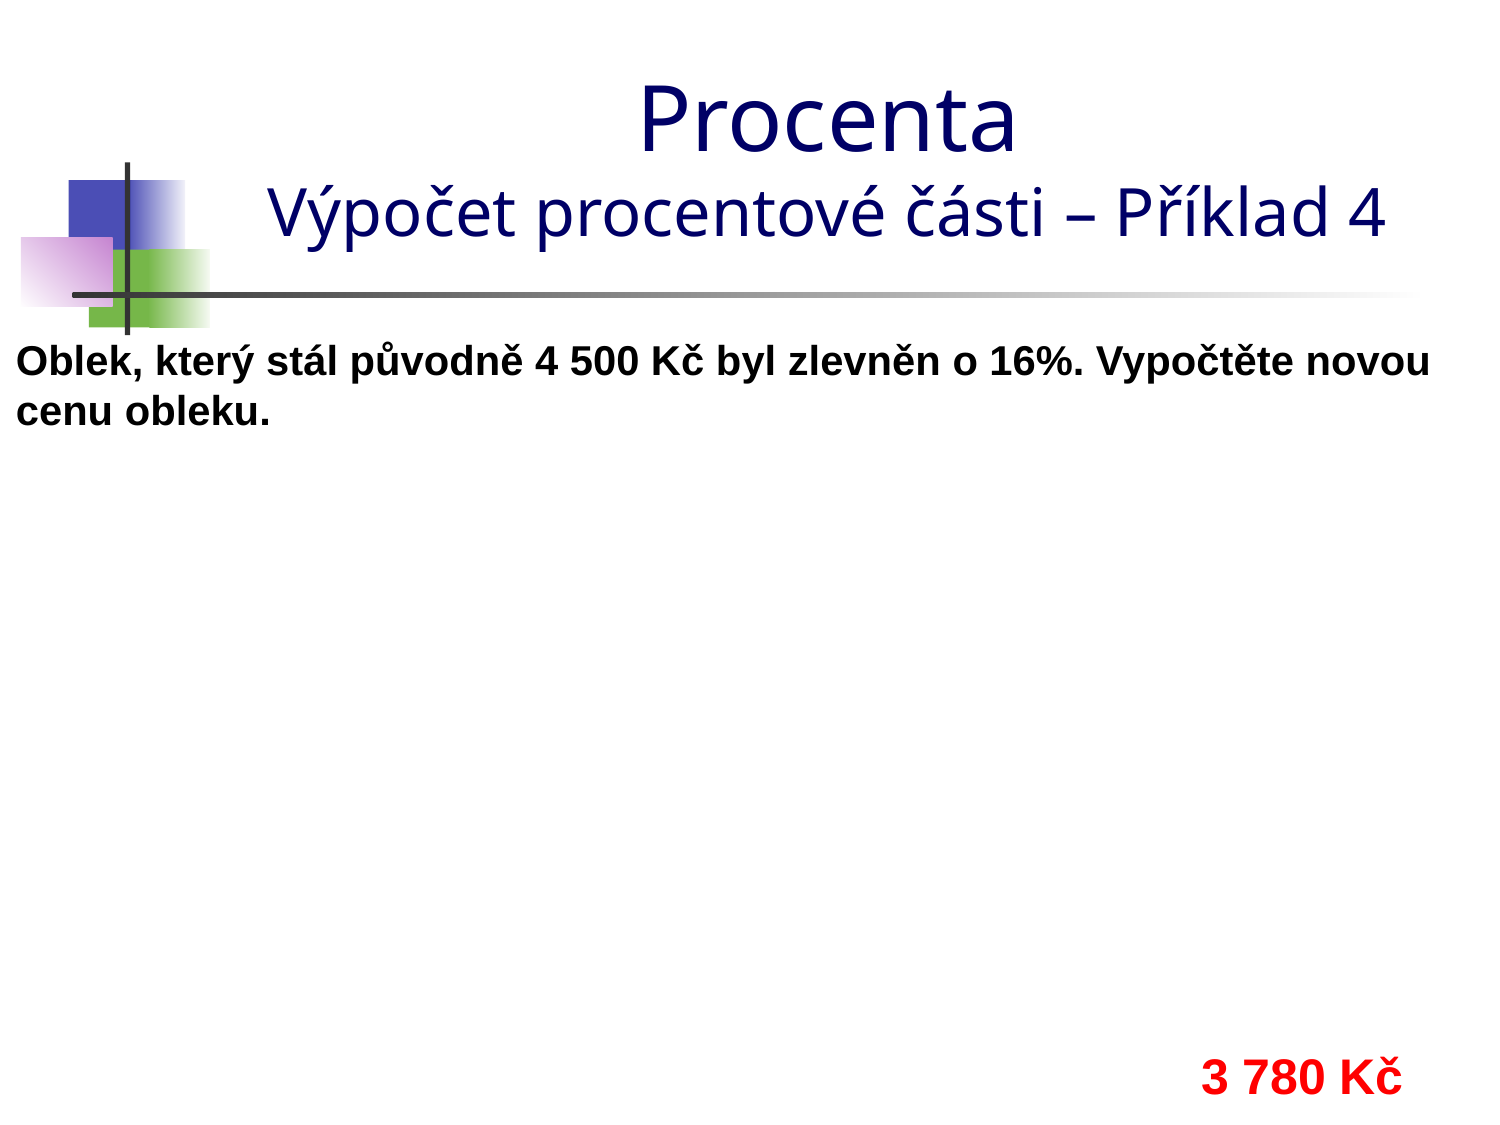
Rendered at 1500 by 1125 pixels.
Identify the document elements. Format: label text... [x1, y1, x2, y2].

title Procenta Výpočet procentové části – Příklad 4 [188, 34, 1468, 276]
text_box Oblek, který stál původně 4 500 Kč byl zlevněn o 16%. Vypočtěte novou cenu obleku. [1, 326, 1500, 441]
text_box 3 780 Kč [1186, 1037, 1471, 1113]
